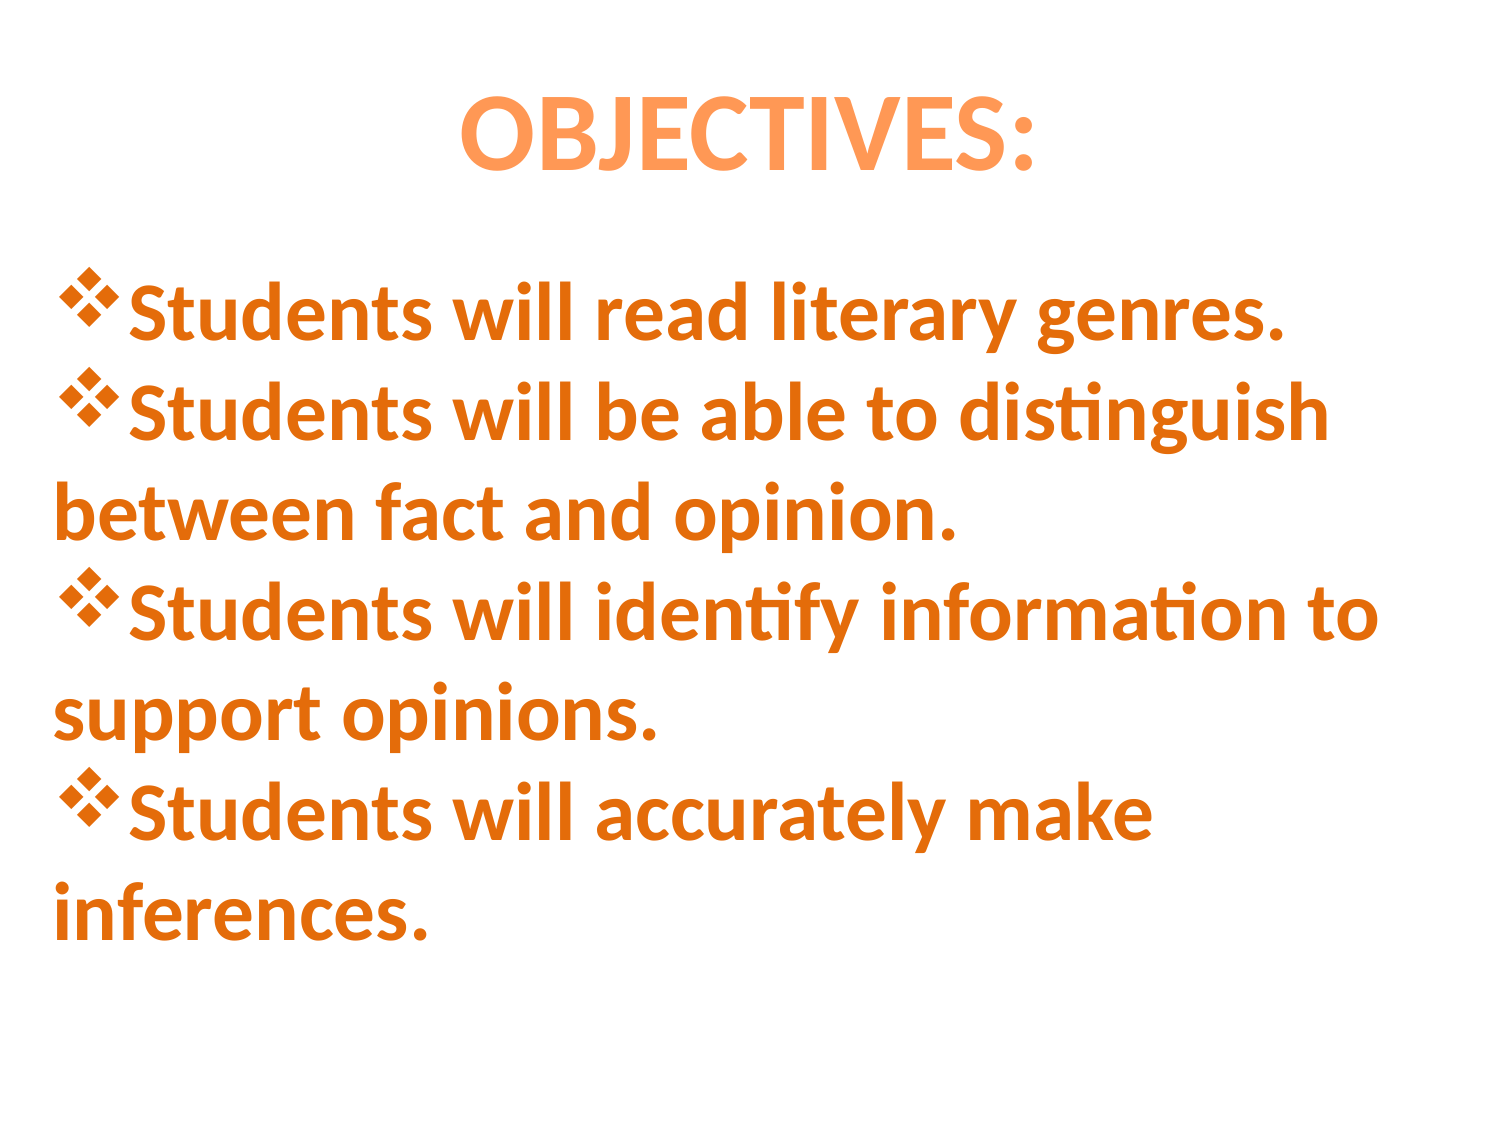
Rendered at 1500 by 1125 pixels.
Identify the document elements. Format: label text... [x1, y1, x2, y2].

text_box OBJECTIVES: [444, 49, 1055, 200]
text_box Students will read literary genres. Students will be able to distinguish between fact and opinion. Students will identify information to support opinions. Students will accurately make inferences. [37, 249, 1463, 965]
